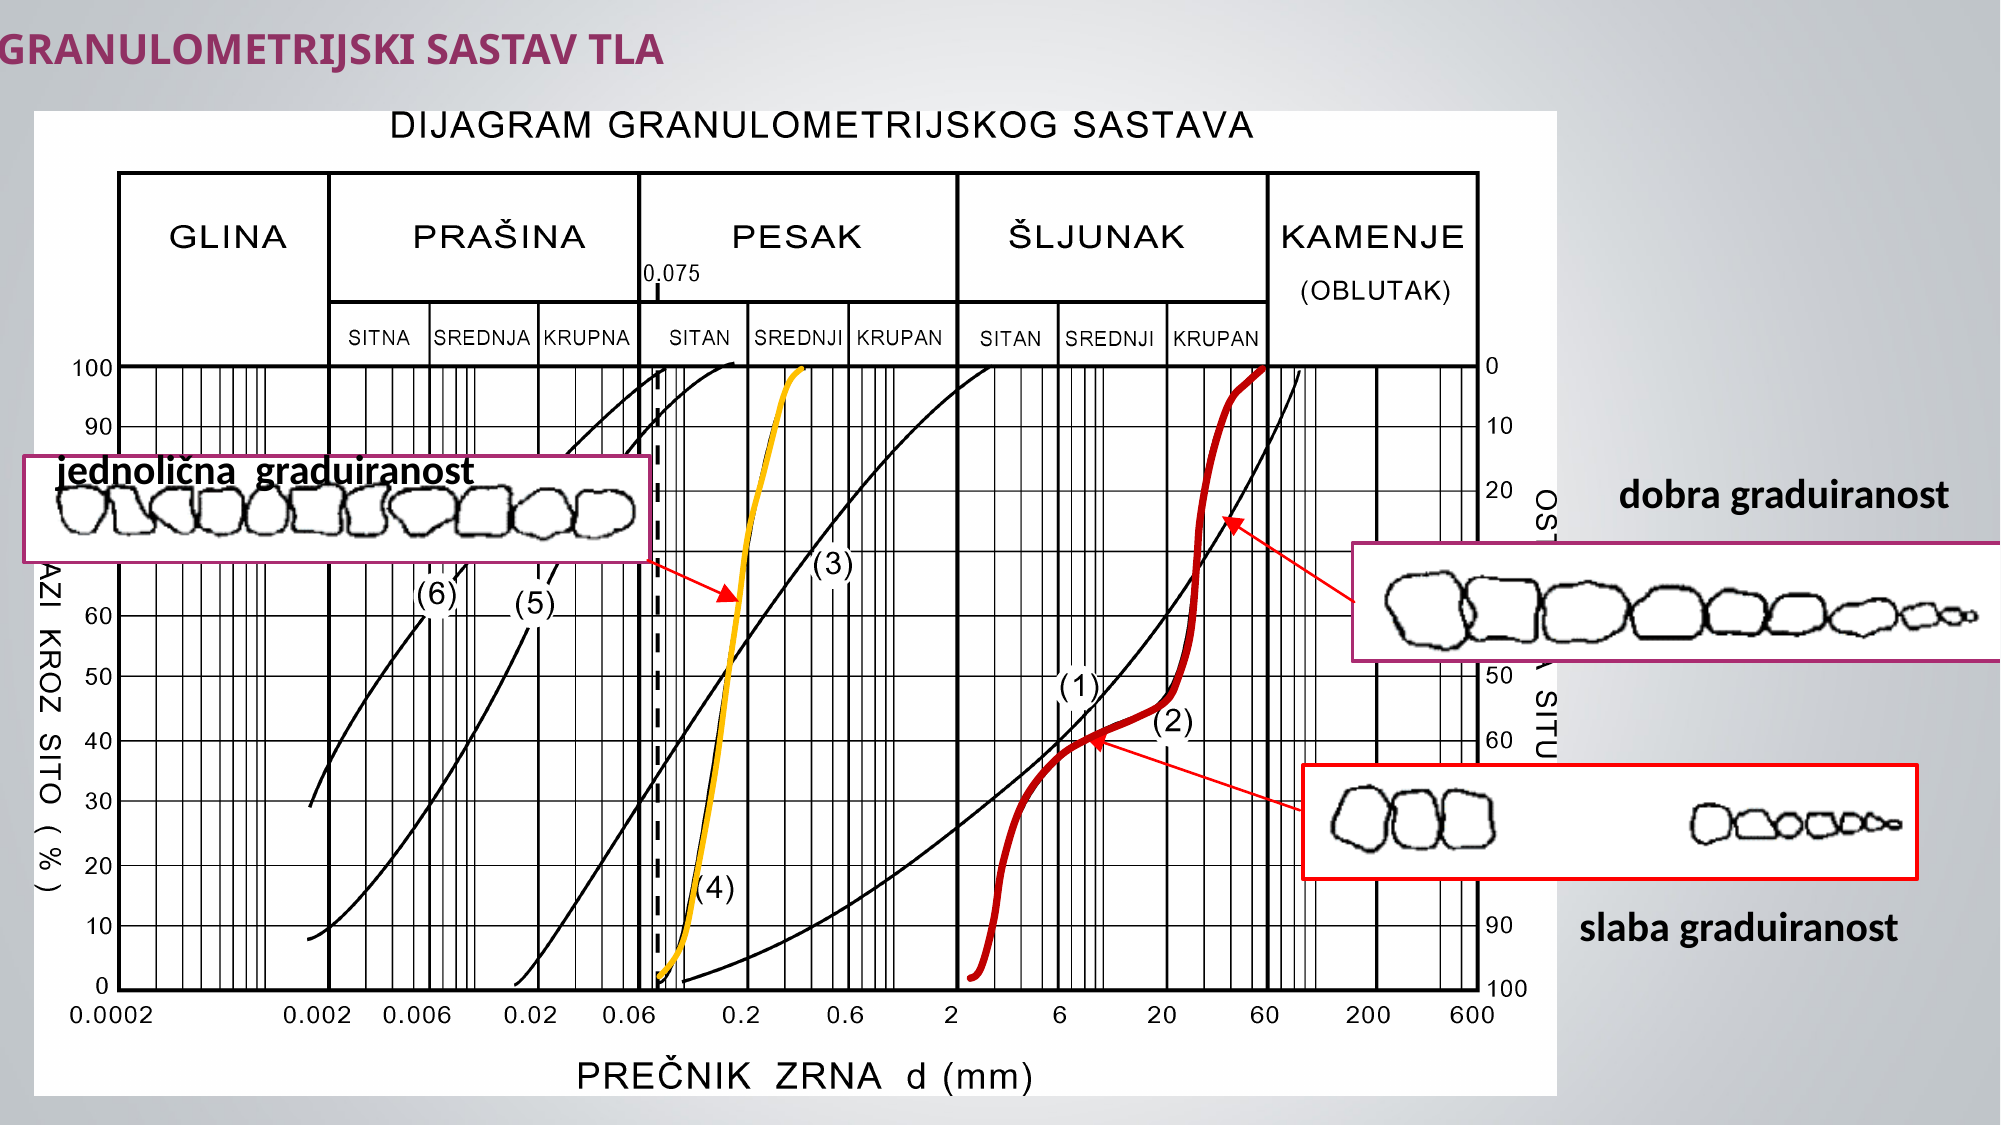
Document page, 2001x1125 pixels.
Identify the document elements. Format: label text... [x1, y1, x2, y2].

text_box slaba graduiranost [1564, 892, 1914, 957]
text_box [1221, 515, 1355, 603]
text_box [1083, 735, 1301, 811]
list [33, 111, 1557, 1096]
picture [0, 0, 2001, 1125]
title GRANULOMETRIJSKI SASTAV TLA [0, 0, 764, 127]
picture [1304, 766, 1916, 878]
picture [25, 457, 649, 562]
text_box dobra graduiranost [1594, 459, 1966, 525]
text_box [646, 559, 740, 603]
